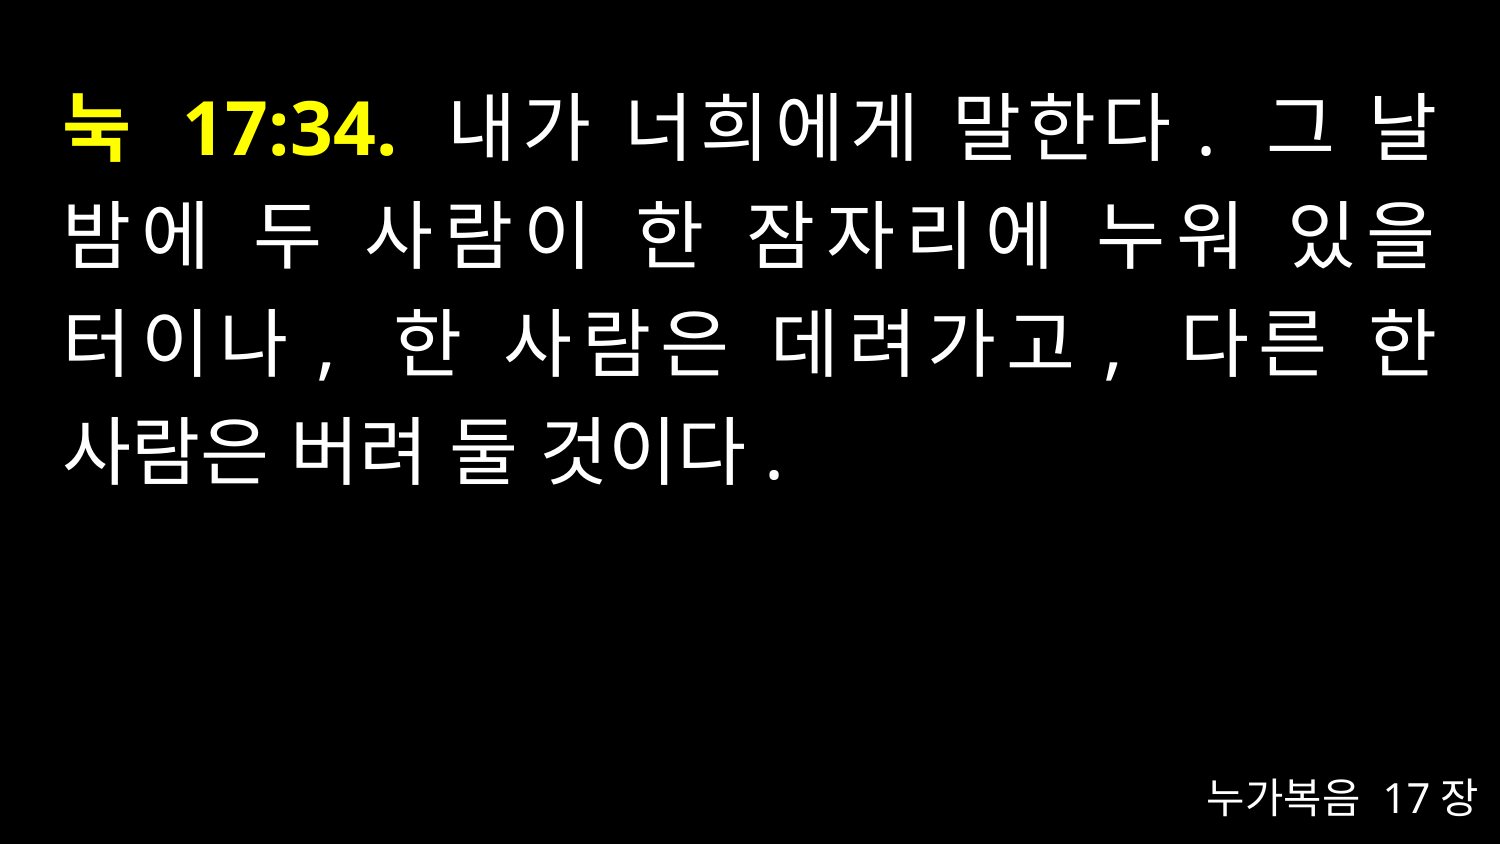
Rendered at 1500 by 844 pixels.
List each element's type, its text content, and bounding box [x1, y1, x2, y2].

subtitle 누가복음 17장 [916, 770, 1500, 844]
title 눅 17:34. 내가 너희에게 말한다. 그 날 밤에 두 사람이 한 잠자리에 누워 있을 터이나, 한 사람은 데려가고, 다른 한 사람은 버려 둘 것이다. [0, 0, 1500, 844]
